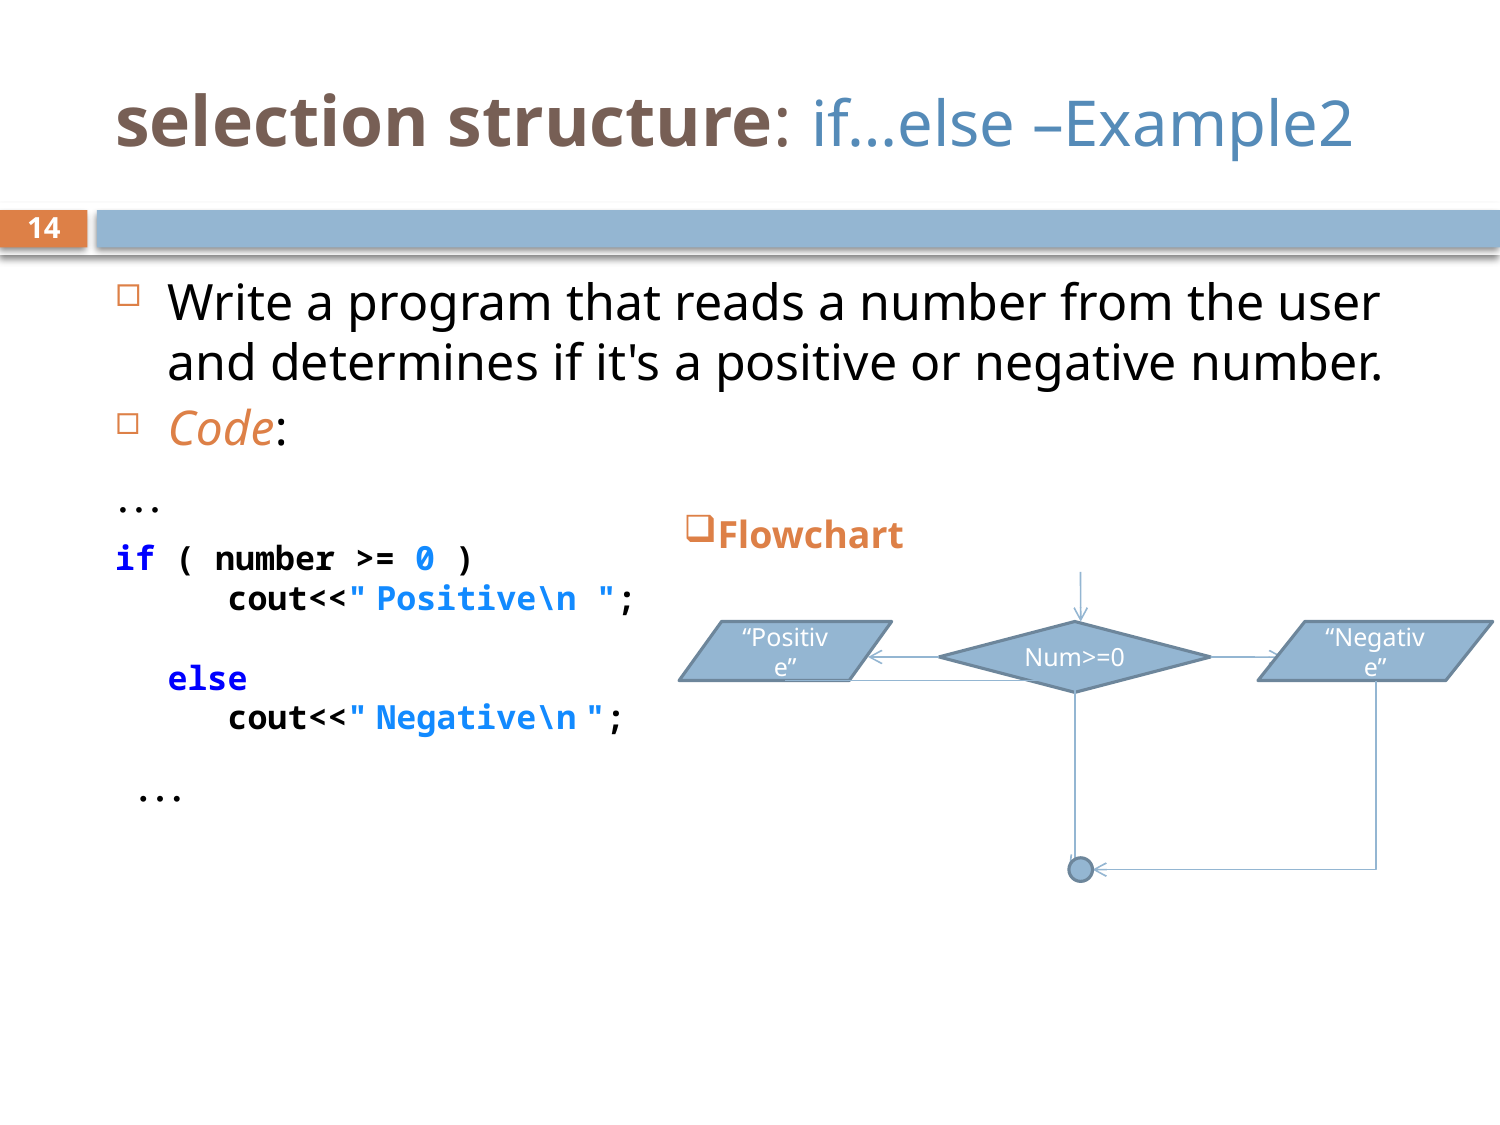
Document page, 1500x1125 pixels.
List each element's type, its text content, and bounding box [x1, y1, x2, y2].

list Write a program that reads a number from the user and determines if it's a positive or negative number. Code: … if ( number >= 0 ) cout<<" Positive\n "; else cout<<" Negative\n "; … [100, 262, 1438, 1035]
text_box [1067, 856, 1095, 883]
text_box Flowchart [669, 503, 919, 564]
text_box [832, 633, 1022, 918]
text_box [1139, 633, 1330, 918]
text_box Num>=0 [1022, 619, 1136, 694]
title selection structure: if…else –Example2 [100, 37, 1438, 200]
text_box “Negative” [1294, 619, 1495, 683]
text_box “Positive” [677, 619, 894, 683]
slide_number 14 [0, 208, 88, 249]
